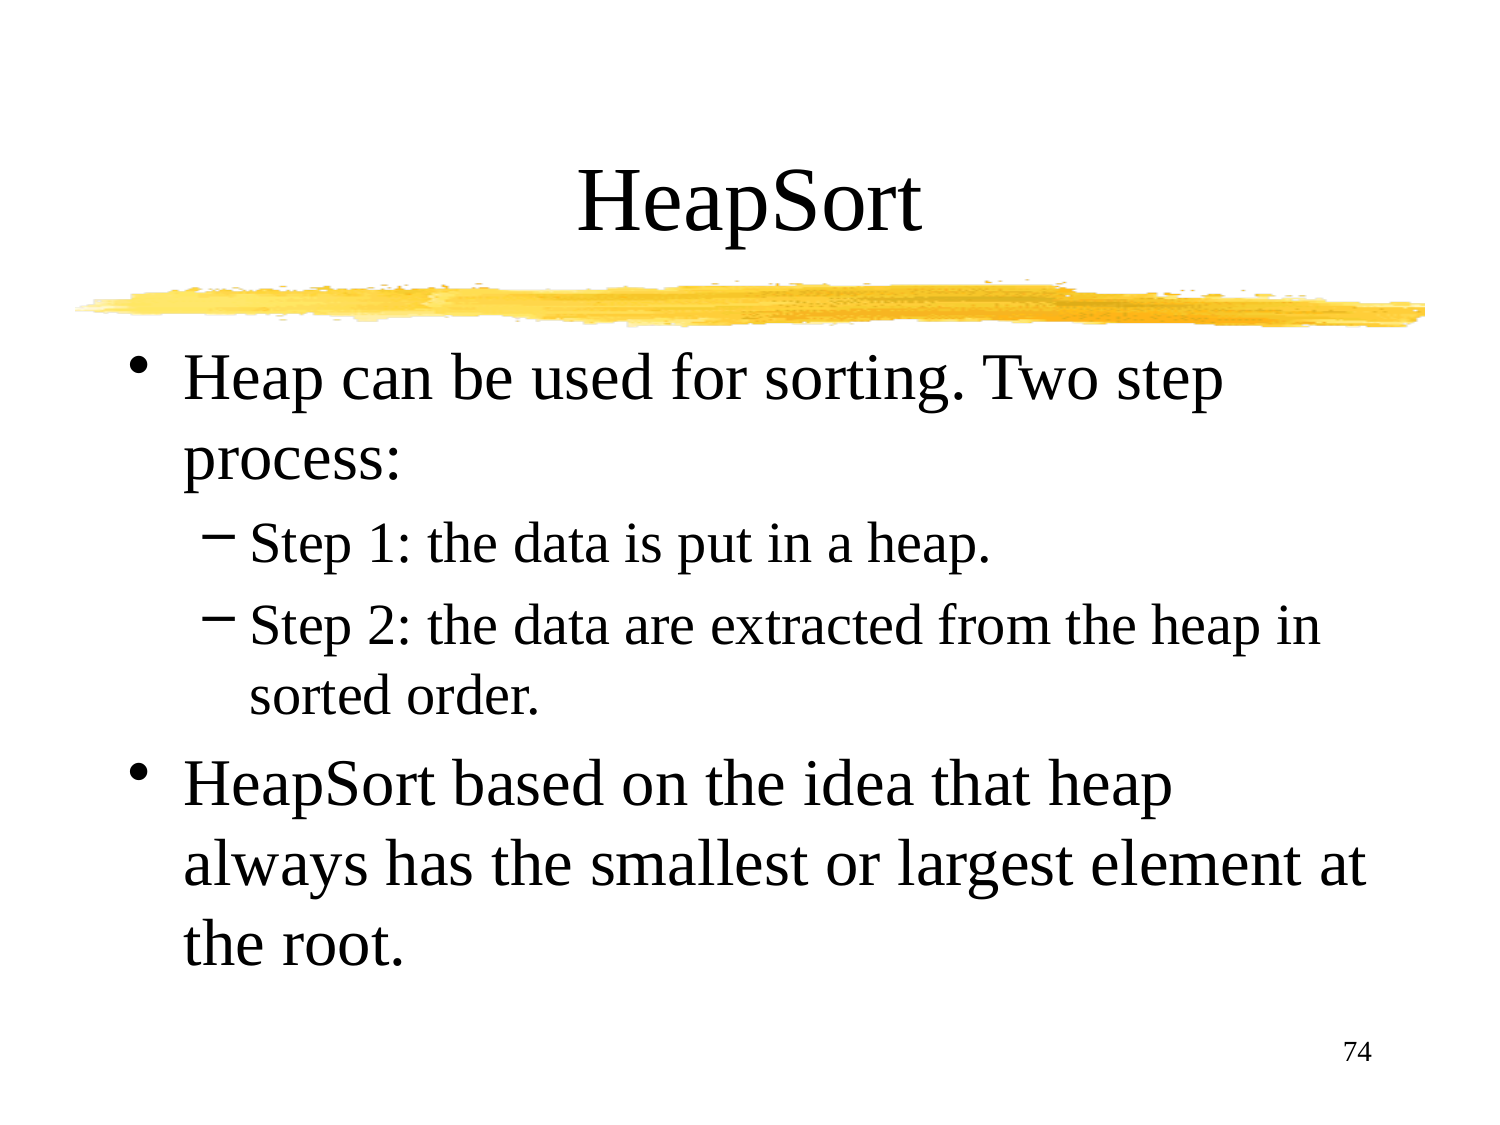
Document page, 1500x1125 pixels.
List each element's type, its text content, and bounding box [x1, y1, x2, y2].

slide_number 74 [1074, 1024, 1388, 1101]
picture [75, 274, 1425, 338]
title HeapSort [112, 99, 1388, 288]
list Heap can be used for sorting. Two step process: Step 1: the data is put in a heap. Step 2: the data are extracted from the heap in sorted order. HeapSort based on the idea that heap always has the smallest or largest element at the root. [112, 324, 1388, 1001]
